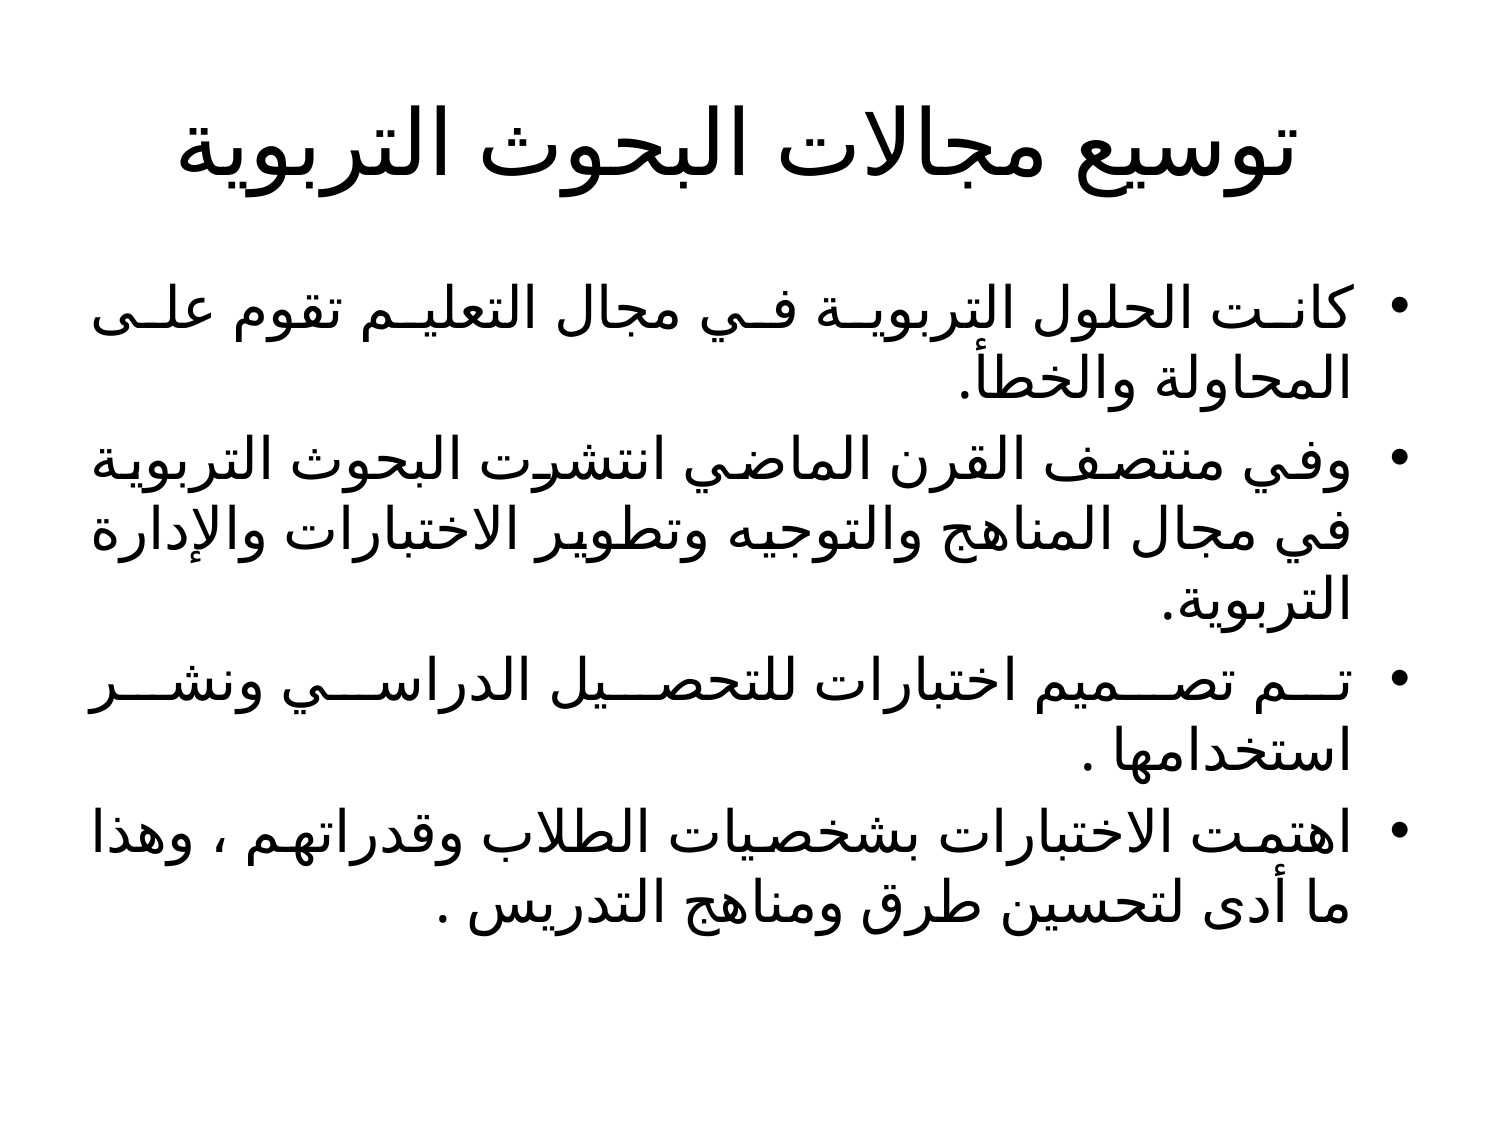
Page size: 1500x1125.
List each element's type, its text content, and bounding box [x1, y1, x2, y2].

title توسيع مجالات البحوث التربوية [75, 45, 1425, 233]
list كانت الحلول التربوية في مجال التعليم تقوم على المحاولة والخطأ. وفي منتصف القرن الماضي انتشرت البحوث التربوية في مجال المناهج والتوجيه وتطوير الاختبارات والإدارة التربوية. تم تصميم اختبارات للتحصيل الدراسي ونشر استخدامها . اهتمت الاختبارات بشخصيات الطلاب وقدراتهم ، وهذا ما أدى لتحسين طرق ومناهج التدريس . [75, 262, 1425, 1005]
